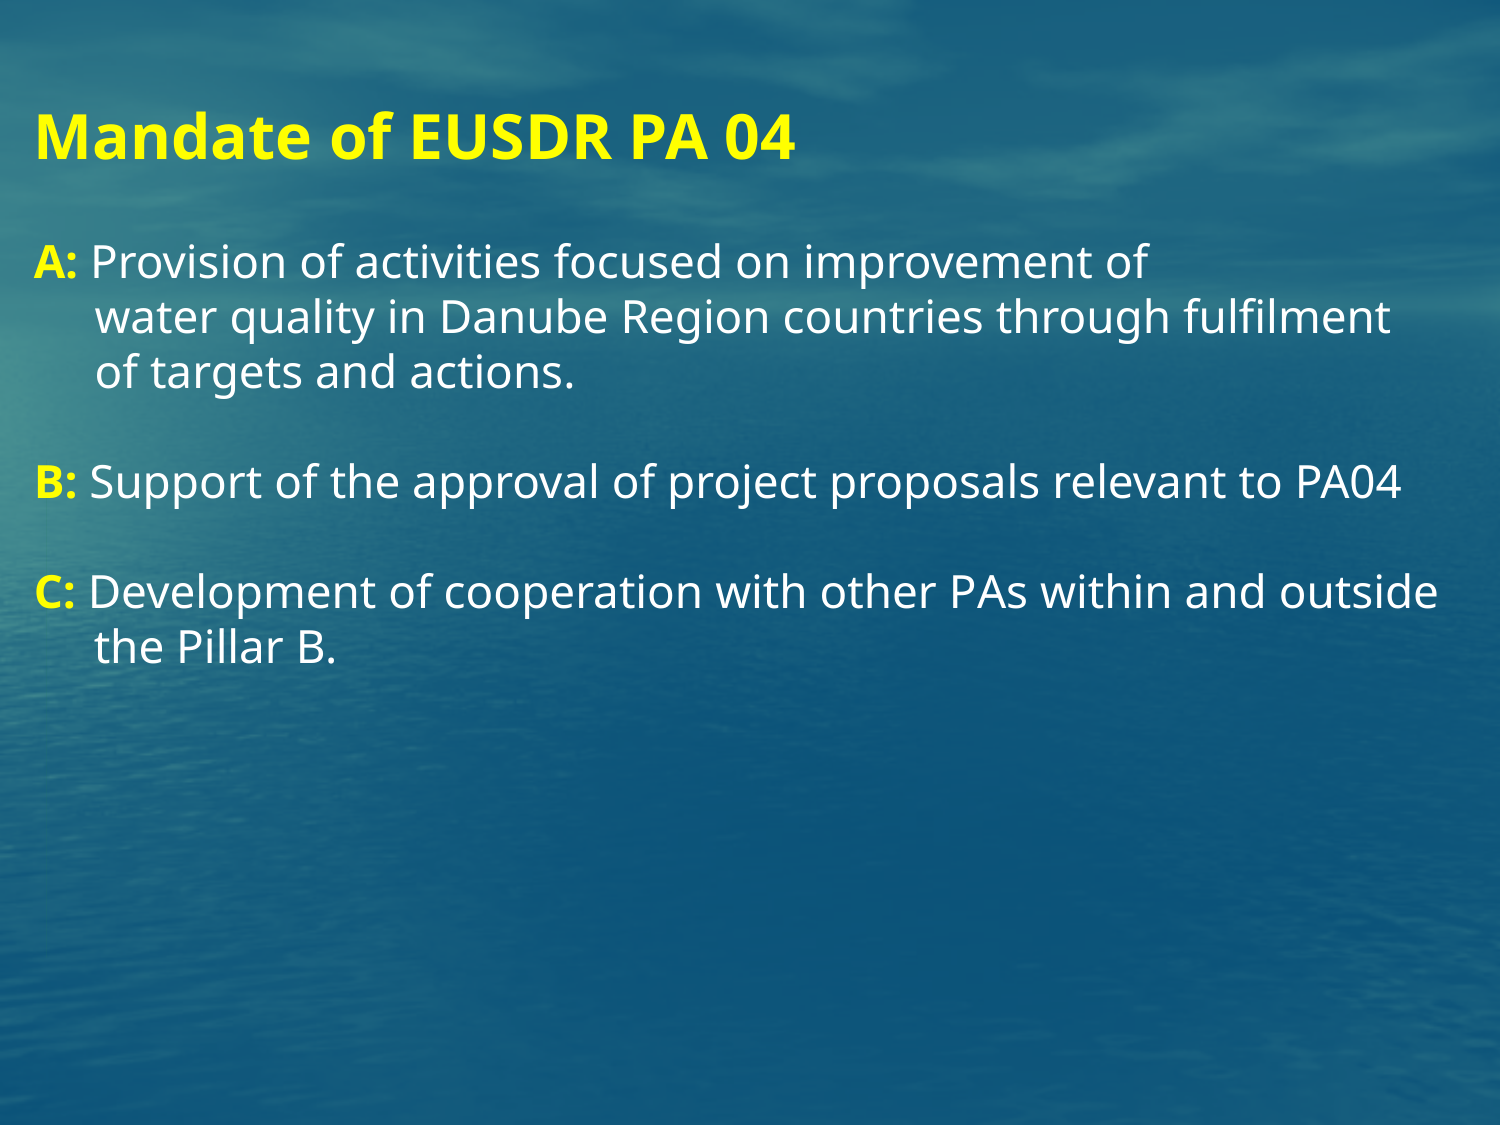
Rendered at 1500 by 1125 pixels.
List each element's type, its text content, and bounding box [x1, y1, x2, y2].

subtitle Mandate of EUSDR PA 04 A: Provision of activities focused on improvement of water quality in Danube Region countries through fulfilment of targets and actions. B: Support of the approval of project proposals relevant to PA04 C: Development of cooperation with other PAs within and outside the Pillar B. [0, 0, 1500, 1125]
